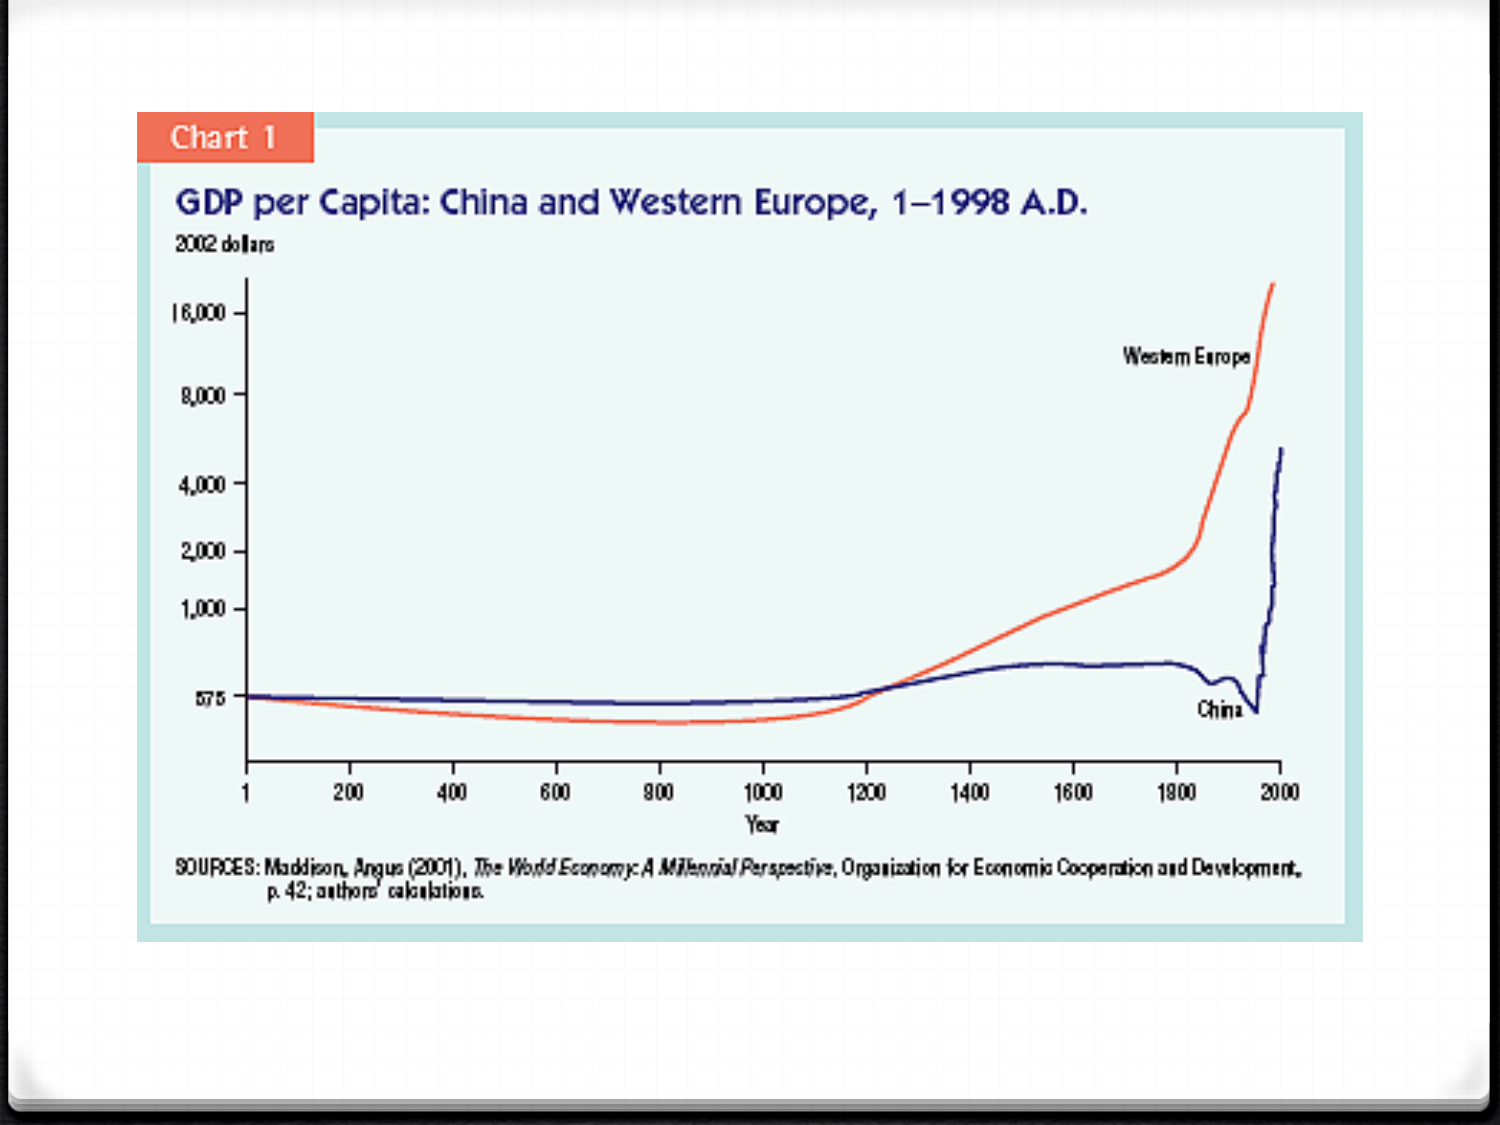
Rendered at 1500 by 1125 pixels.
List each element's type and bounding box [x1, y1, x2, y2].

picture [0, 0, 1500, 1125]
list [137, 71, 1363, 983]
